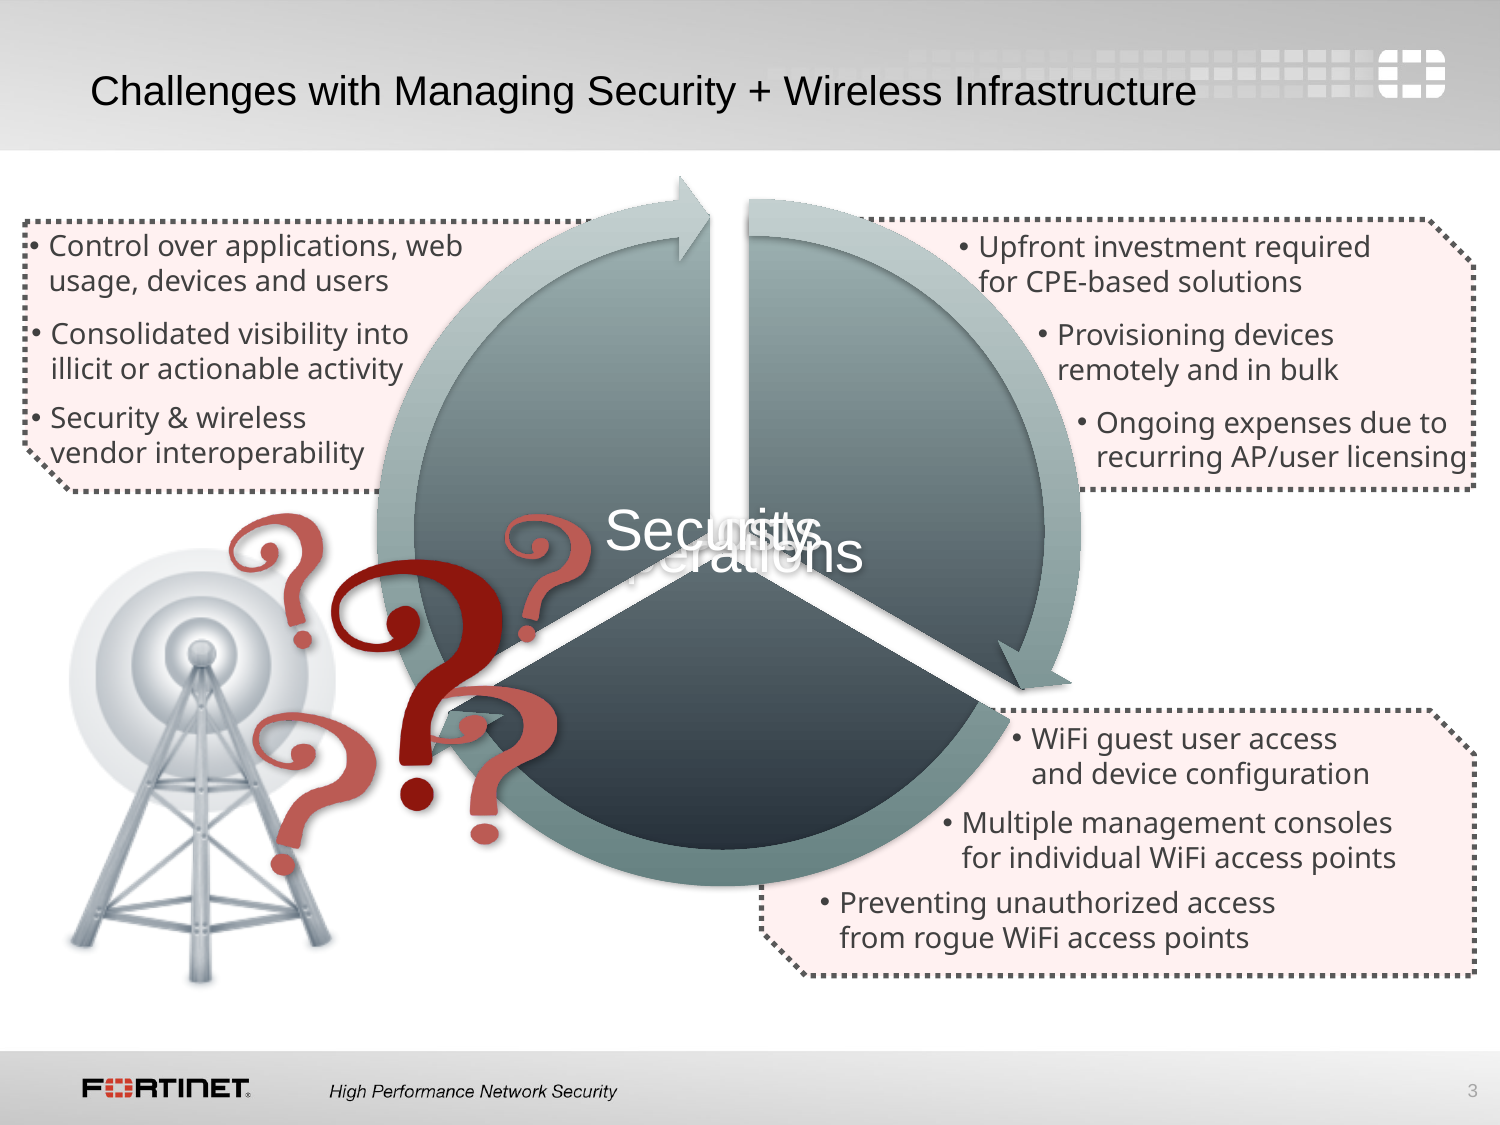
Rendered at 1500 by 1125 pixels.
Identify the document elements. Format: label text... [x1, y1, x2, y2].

picture [0, 0, 1500, 1125]
text_box [761, 710, 1475, 976]
text_box Upfront investment required for CPE-based solutions [1268, 221, 1387, 306]
text_box [1268, 219, 1474, 396]
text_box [181, 164, 1264, 921]
text_box Preventing unauthorized access from rogue WiFi access points [805, 876, 1299, 962]
text_box WiFi guest user access and device configuration [1268, 712, 1386, 797]
text_box Ongoing expenses due to recurring AP/user licensing [1268, 396, 1483, 482]
text_box Control over applications, web usage, devices and users [14, 220, 176, 305]
text_box [55, 477, 176, 492]
text_box [1268, 482, 1474, 490]
text_box Security & wireless vendor interoperability [16, 392, 176, 477]
text_box Multiple management consoles for individual WiFi access points [1268, 797, 1416, 882]
text_box Consolidated visibility into illicit or actionable activity [16, 307, 176, 392]
title Challenges with Managing Security + Wireless Infrastructure [75, 45, 1425, 138]
text_box Provisioning devices remotely and in bulk [1268, 308, 1357, 394]
